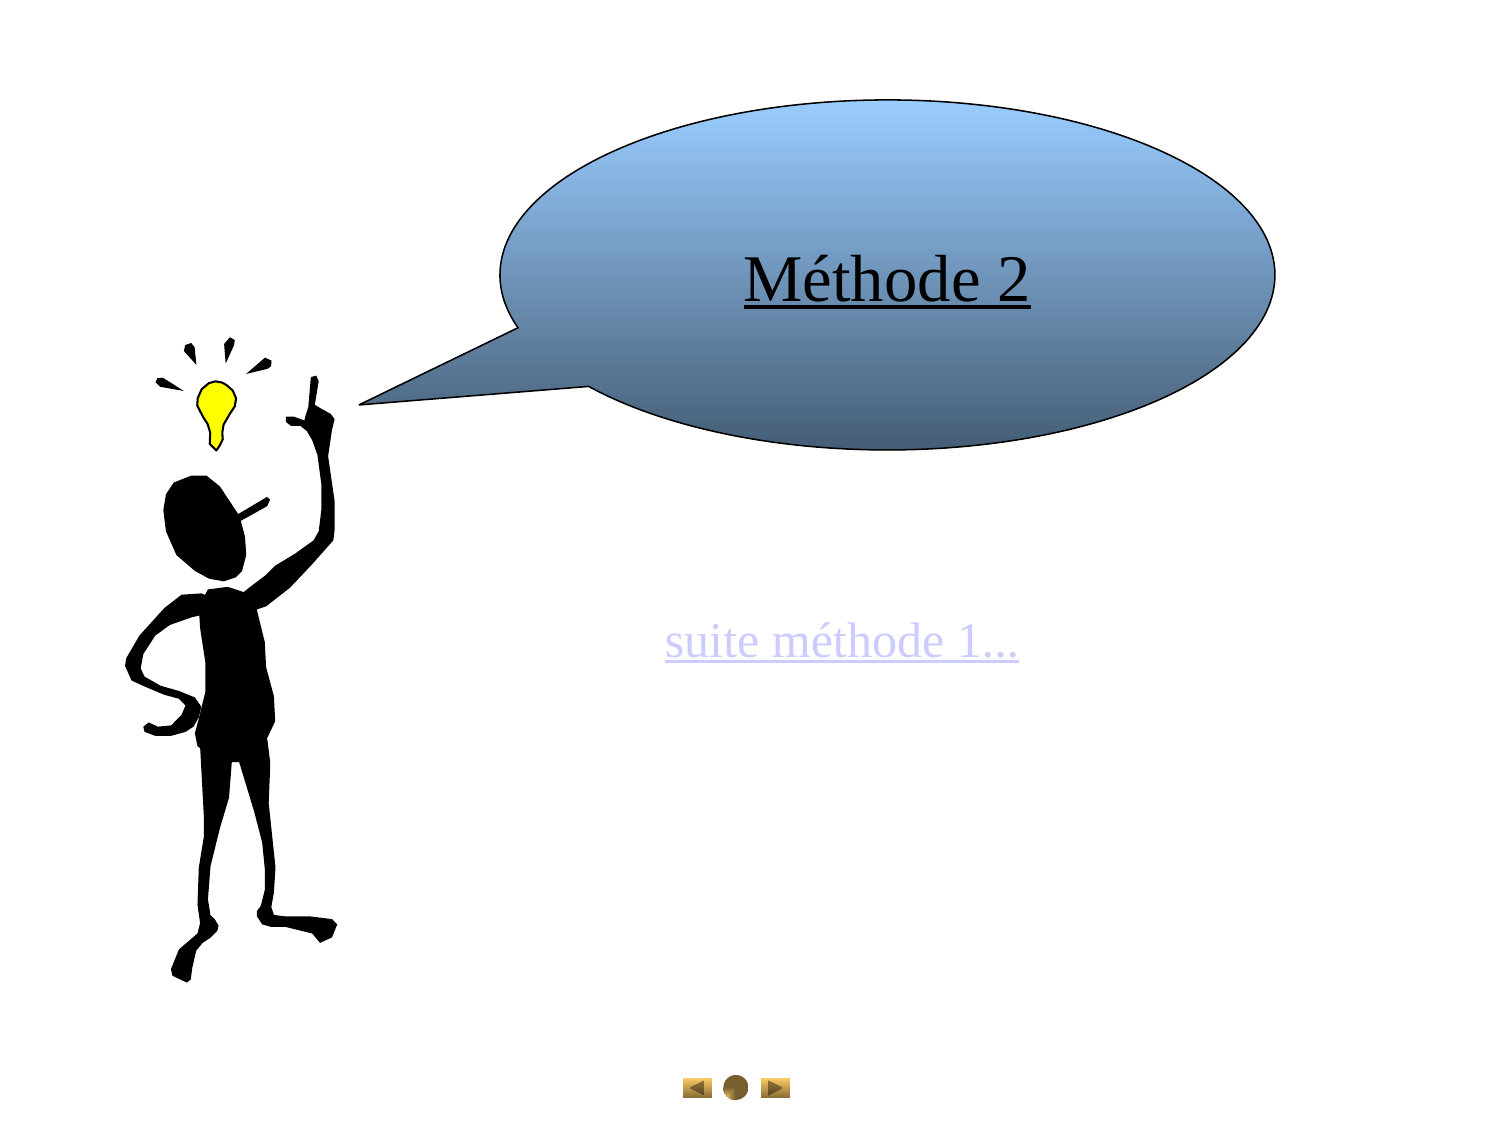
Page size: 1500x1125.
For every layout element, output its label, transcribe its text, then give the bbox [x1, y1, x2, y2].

text_box Méthode 2 [358, 99, 1275, 450]
text_box suite méthode 1... [650, 599, 1200, 675]
picture [124, 337, 338, 983]
